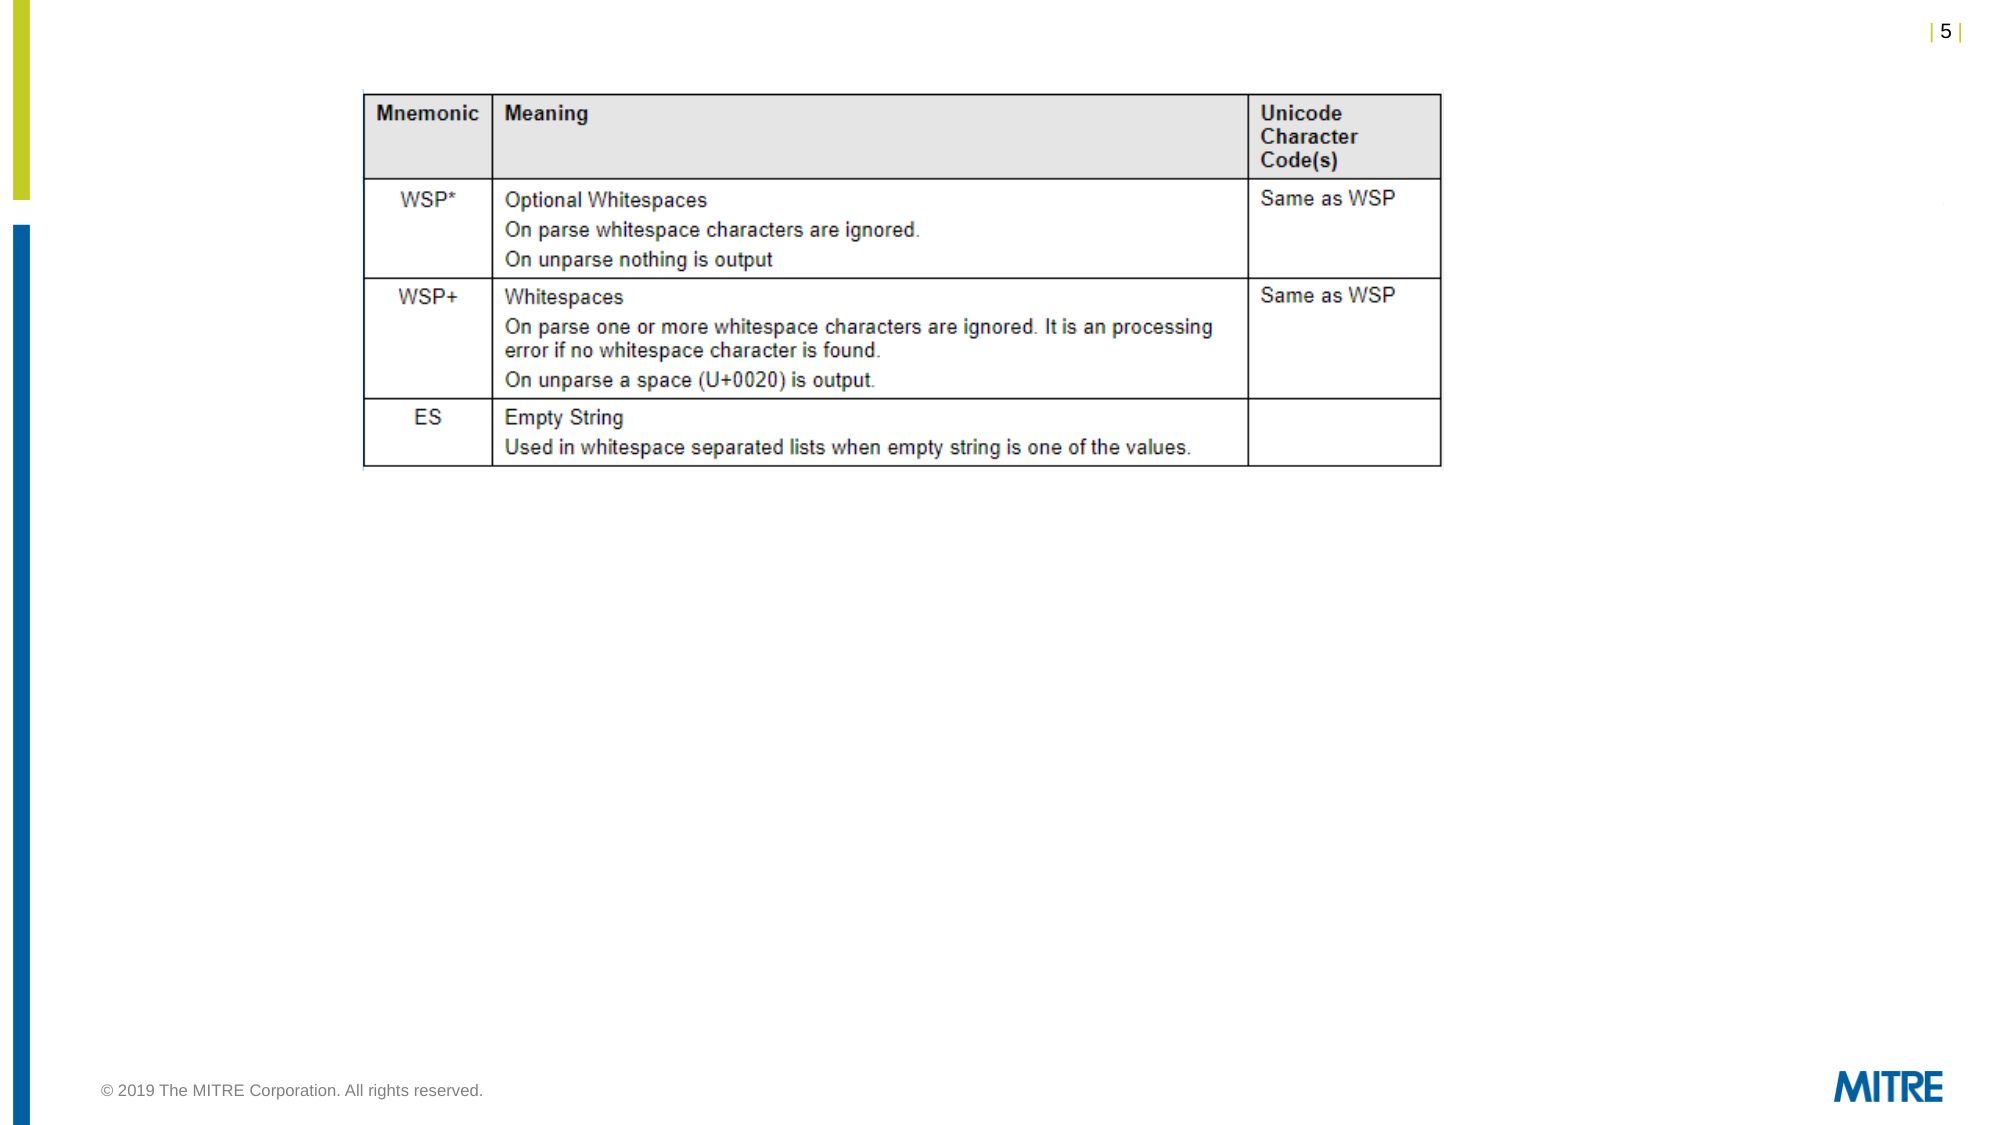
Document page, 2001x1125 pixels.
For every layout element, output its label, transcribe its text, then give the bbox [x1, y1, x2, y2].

picture [1834, 1068, 1945, 1109]
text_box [362, 89, 1444, 471]
footer © 2019 The MITRE Corporation. All rights reserved. [101, 1069, 1338, 1110]
